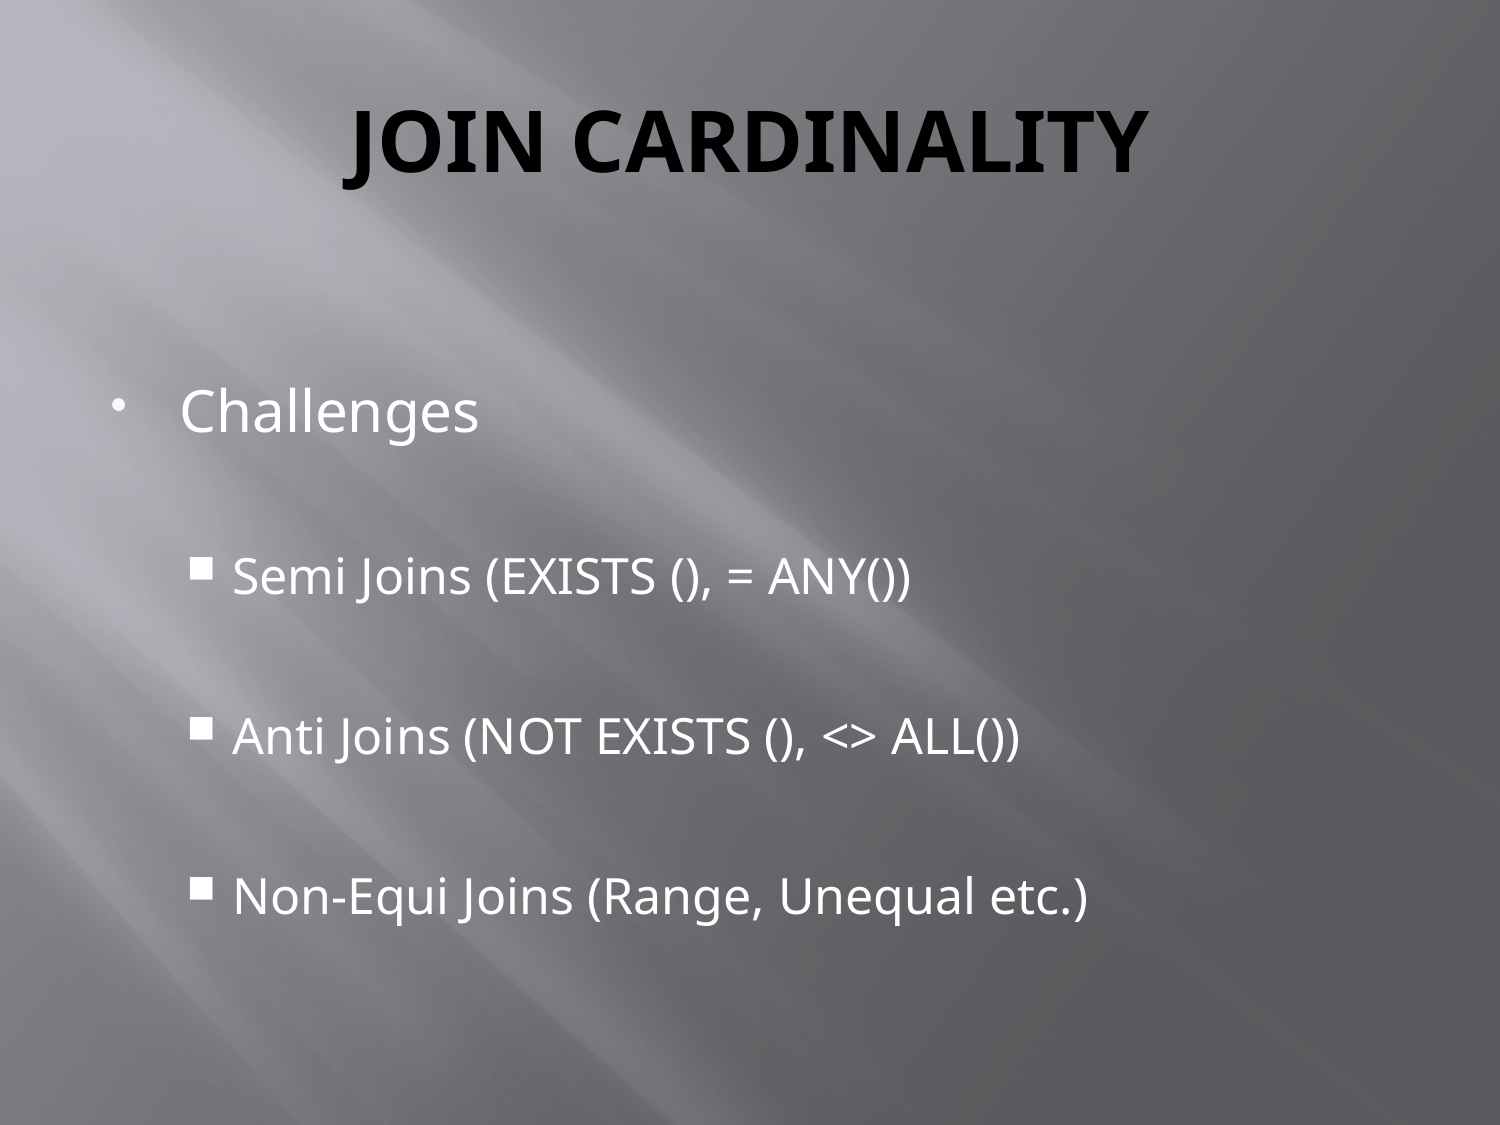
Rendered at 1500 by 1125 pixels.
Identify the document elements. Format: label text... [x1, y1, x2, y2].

list Challenges Semi Joins (EXISTS (), = ANY()) Anti Joins (NOT EXISTS (), <> ALL()) Non-Equi Joins (Range, Unequal etc.) [75, 262, 1425, 1035]
title JOIN CARDINALITY [75, 45, 1425, 233]
